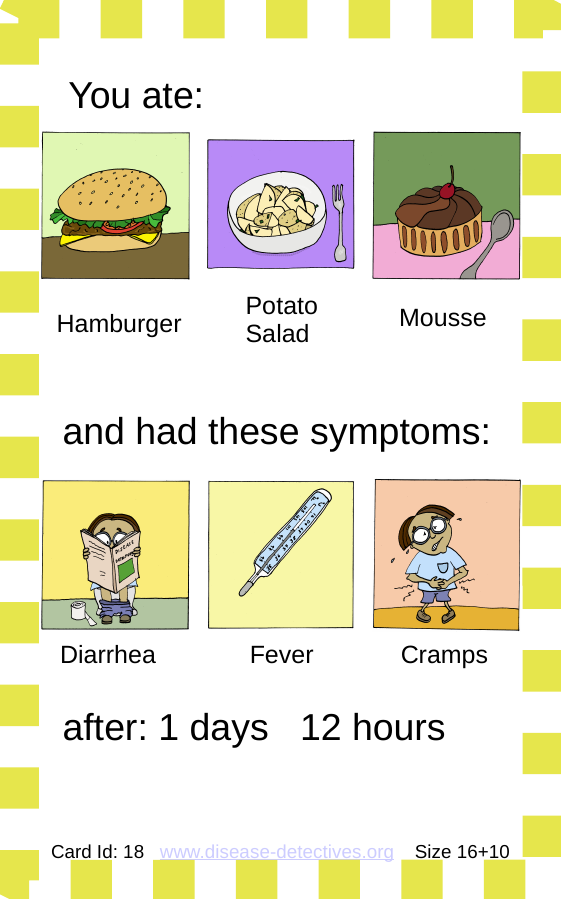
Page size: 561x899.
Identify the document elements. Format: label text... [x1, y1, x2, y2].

text_box Fever [210, 637, 353, 675]
text_box Cramps [373, 639, 516, 675]
picture [372, 477, 521, 632]
text_box Diarrhea [37, 635, 179, 675]
text_box [18, 17, 544, 881]
picture [206, 480, 356, 630]
picture [372, 131, 521, 280]
picture [41, 479, 190, 631]
picture [206, 139, 356, 270]
picture [41, 131, 190, 280]
